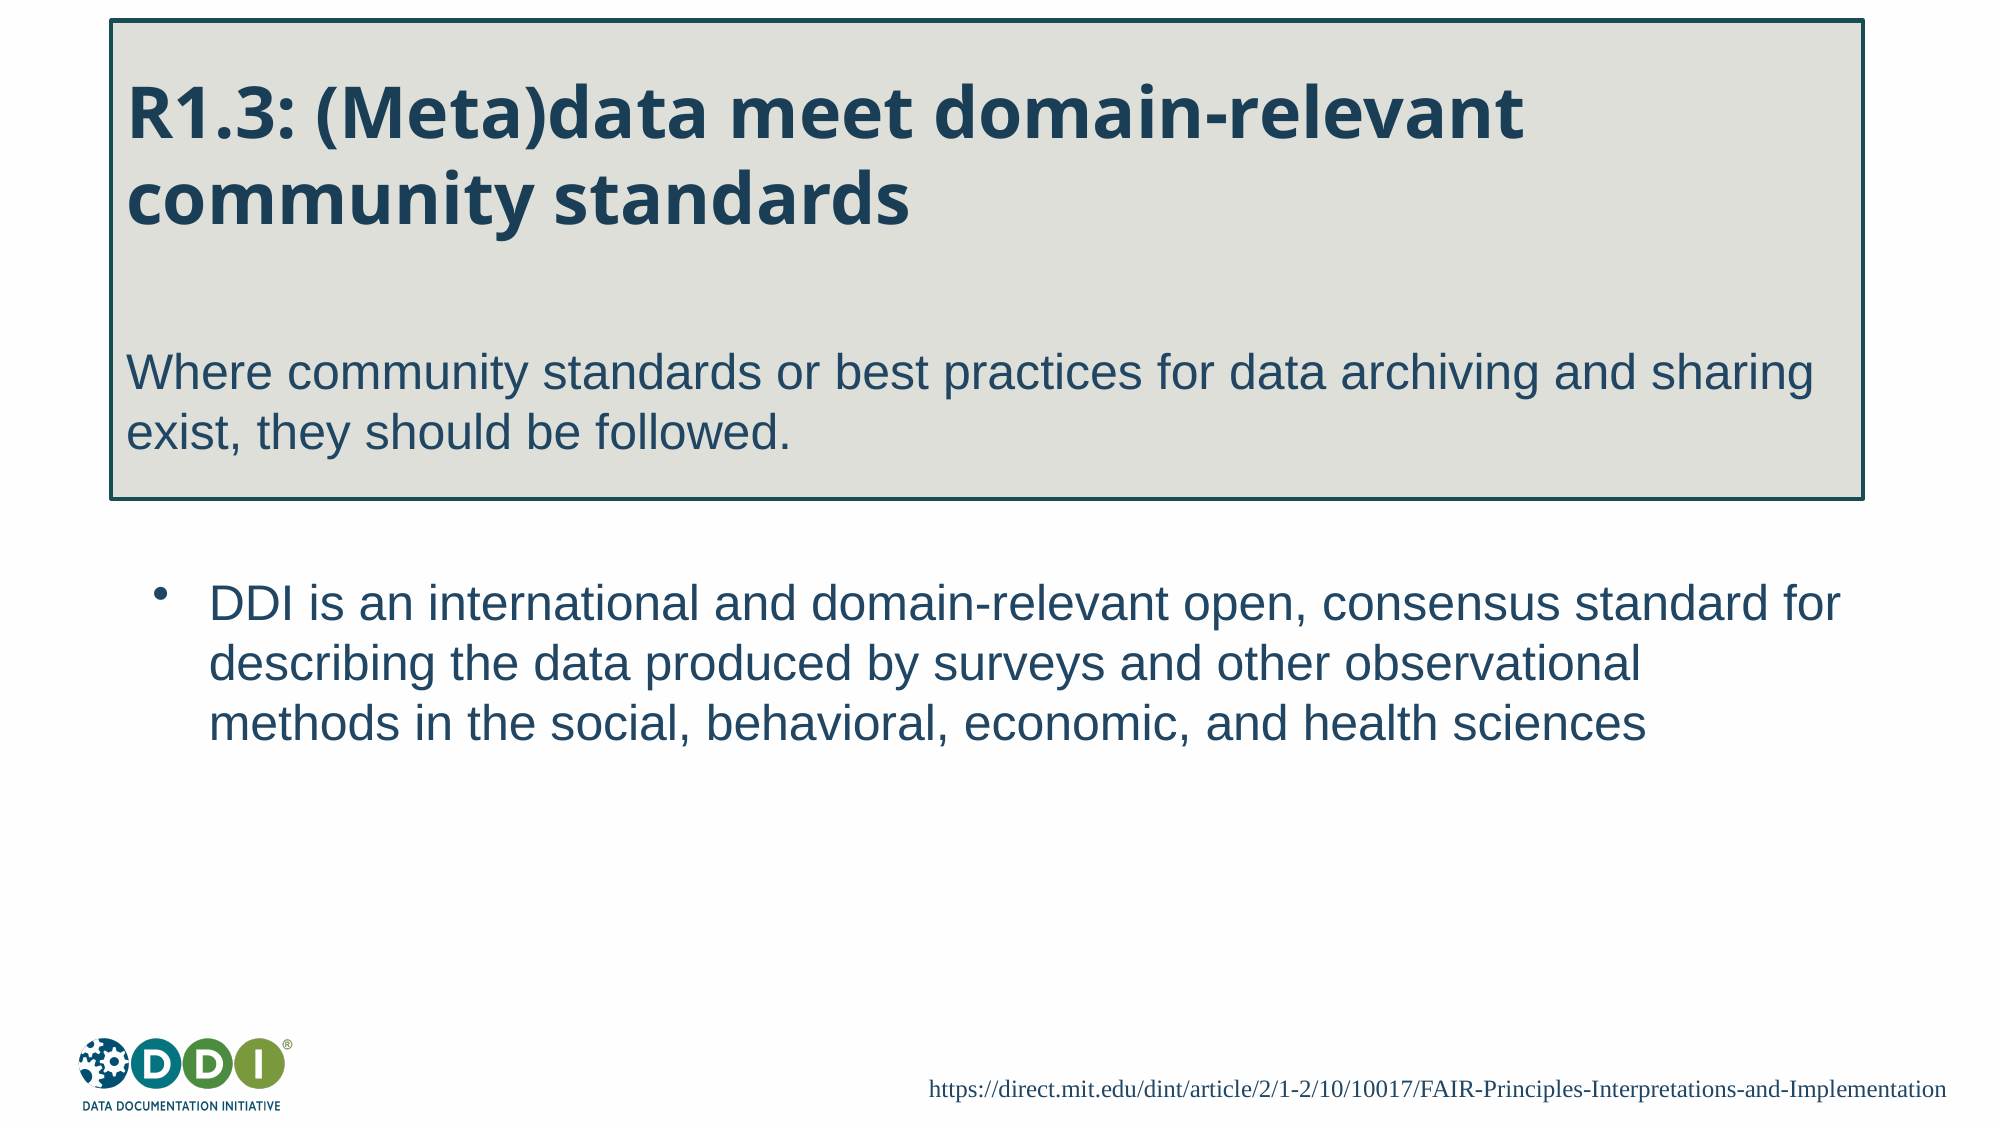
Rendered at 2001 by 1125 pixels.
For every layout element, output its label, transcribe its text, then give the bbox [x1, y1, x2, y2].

text_box Where community standards or best practices for data archiving and sharing exist, they should be followed. [109, 18, 1865, 501]
list DDI is an international and domain-relevant open, consensus standard for describing the data produced by surveys and other observational methods in the social, behavioral, economic, and health sciences [137, 562, 1863, 1014]
text_box https://direct.mit.edu/dint/article/2/1-2/10/10017/FAIR-Principles-Interpretations-and-Implementation [914, 1065, 2000, 1110]
title R1.3: (Meta)data meet domain-relevant community standards [111, 59, 1863, 247]
picture [65, 1032, 305, 1115]
